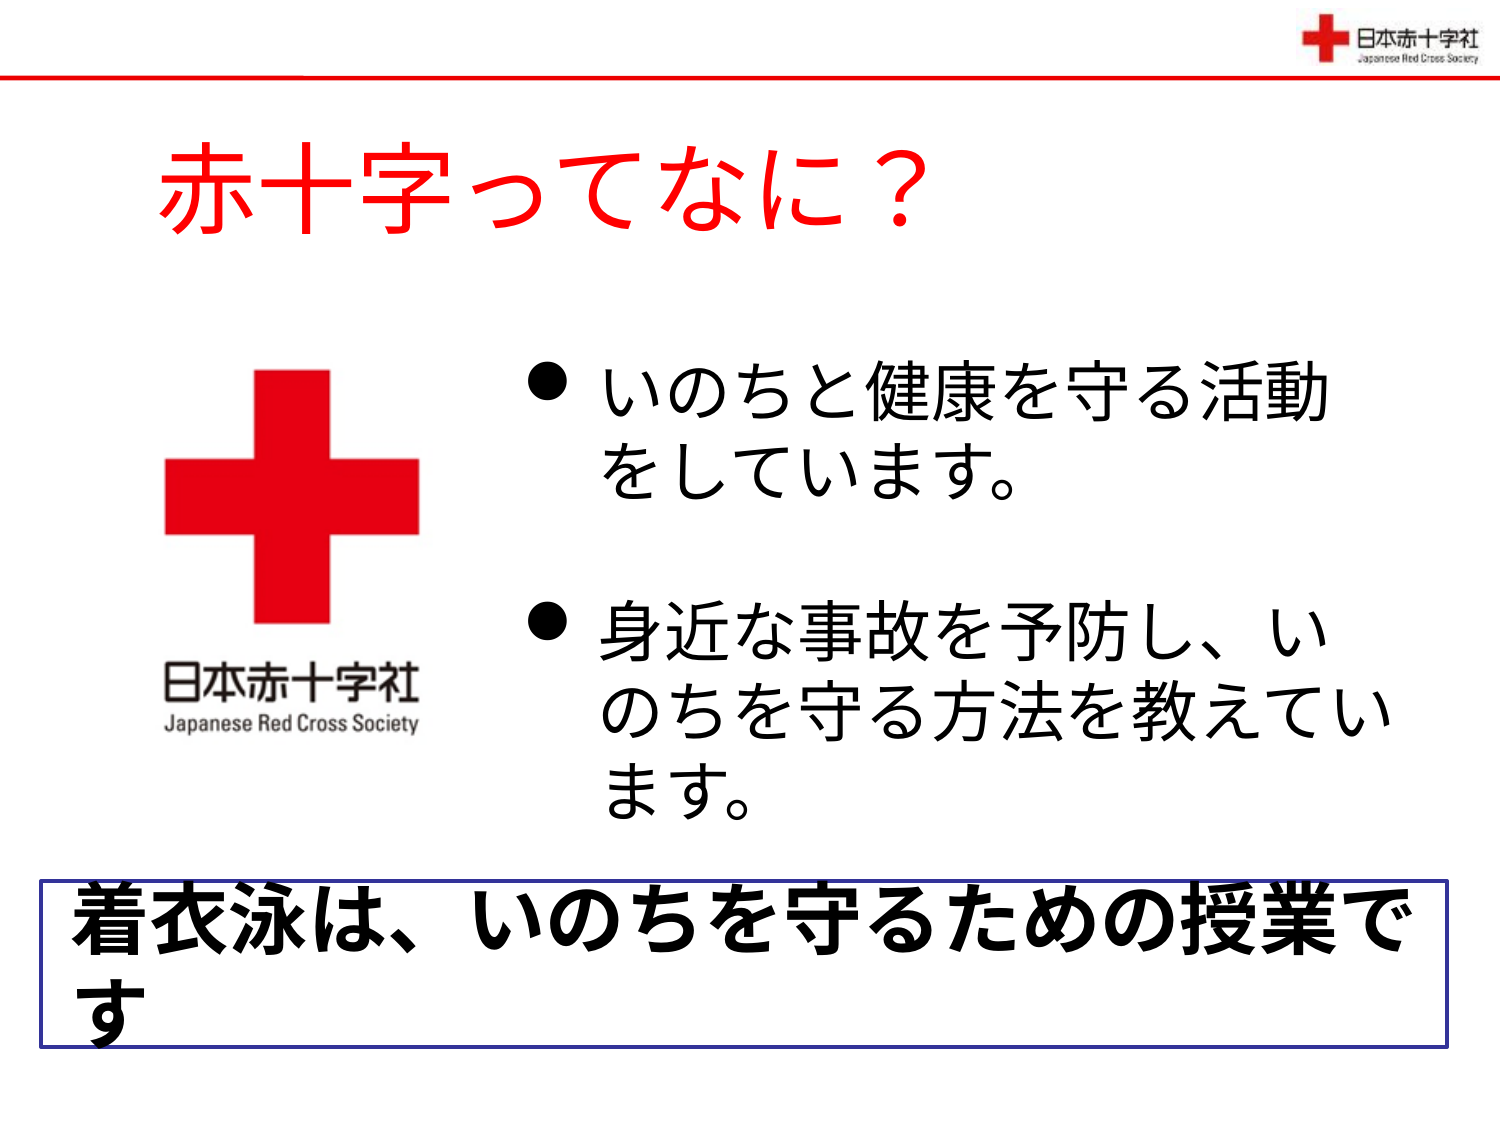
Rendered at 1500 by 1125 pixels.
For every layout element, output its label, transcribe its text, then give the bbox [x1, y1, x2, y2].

picture [76, 281, 509, 822]
text_box 着衣泳は、いのちを守るための授業です [39, 879, 1449, 1049]
text_box いのちと健康を守る活動をしています。 身近な事故を予防し、いのちを守る方法を教えています。 [507, 342, 1412, 837]
text_box 赤十字ってなに？ [141, 119, 1412, 255]
picture [1296, 8, 1486, 66]
